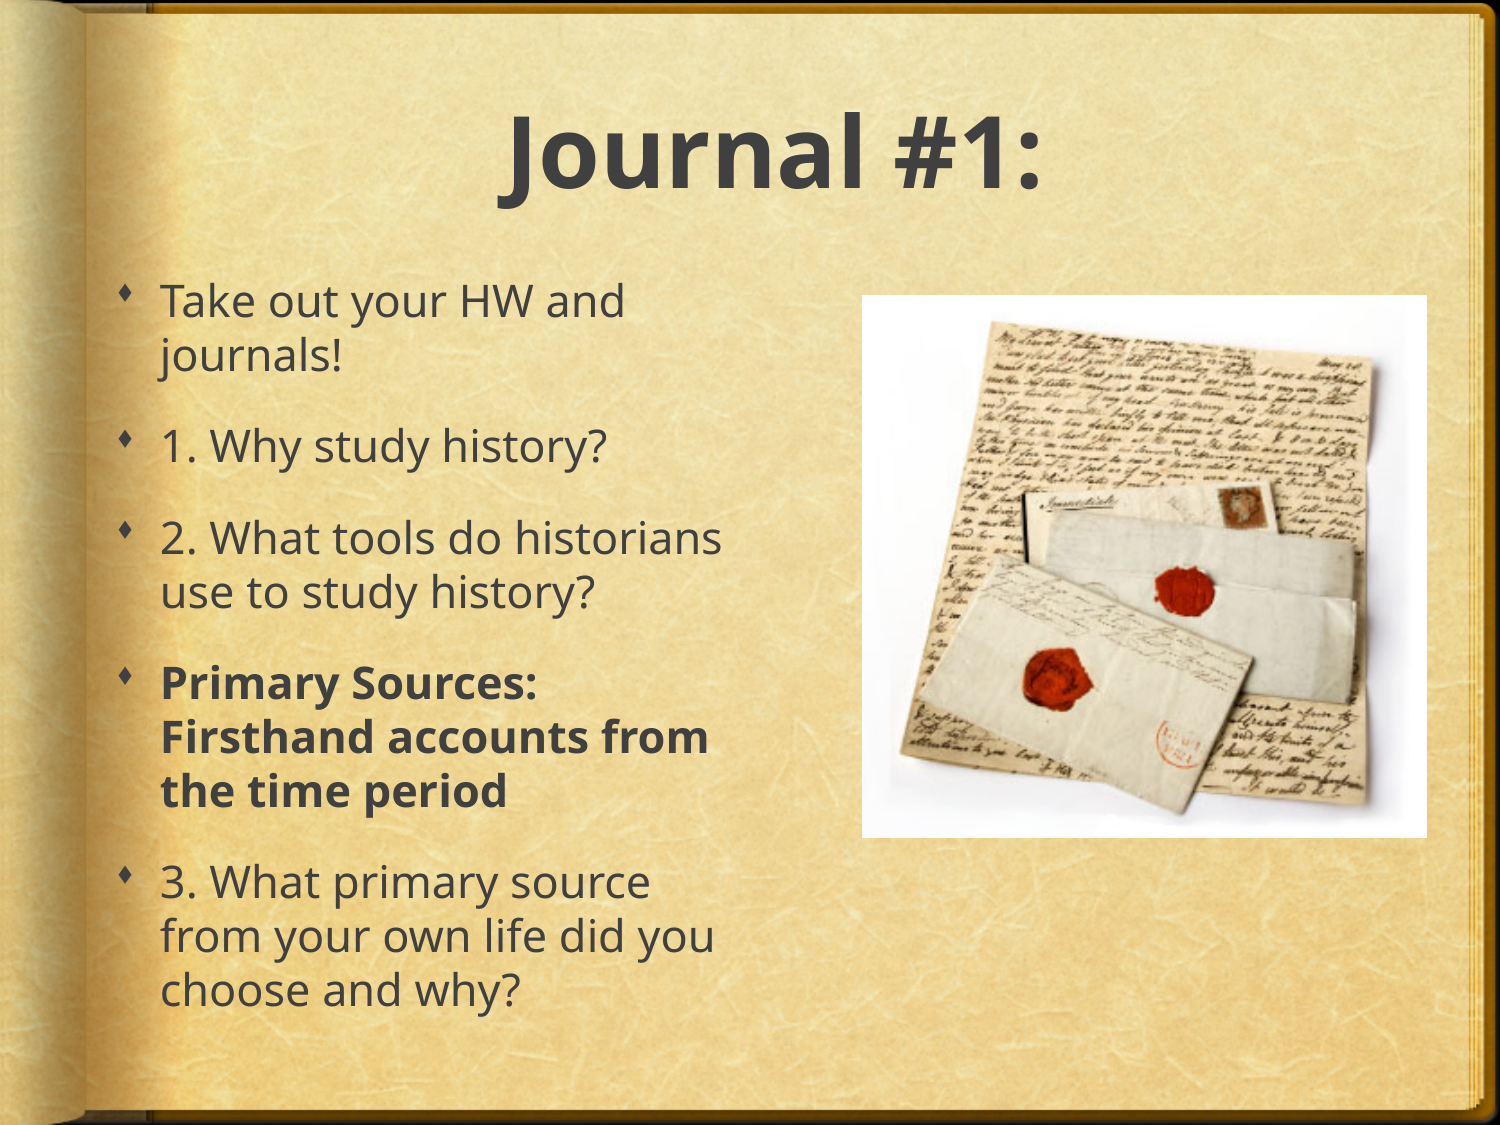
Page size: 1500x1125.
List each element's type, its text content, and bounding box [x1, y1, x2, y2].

picture [0, 0, 1500, 1125]
list Take out your HW and journals! 1. Why study history? 2. What tools do historians use to study history? Primary Sources: Firsthand accounts from the time period 3. What primary source from your own life did you choose and why? [99, 264, 775, 1028]
title Journal #1: [178, 45, 1372, 265]
